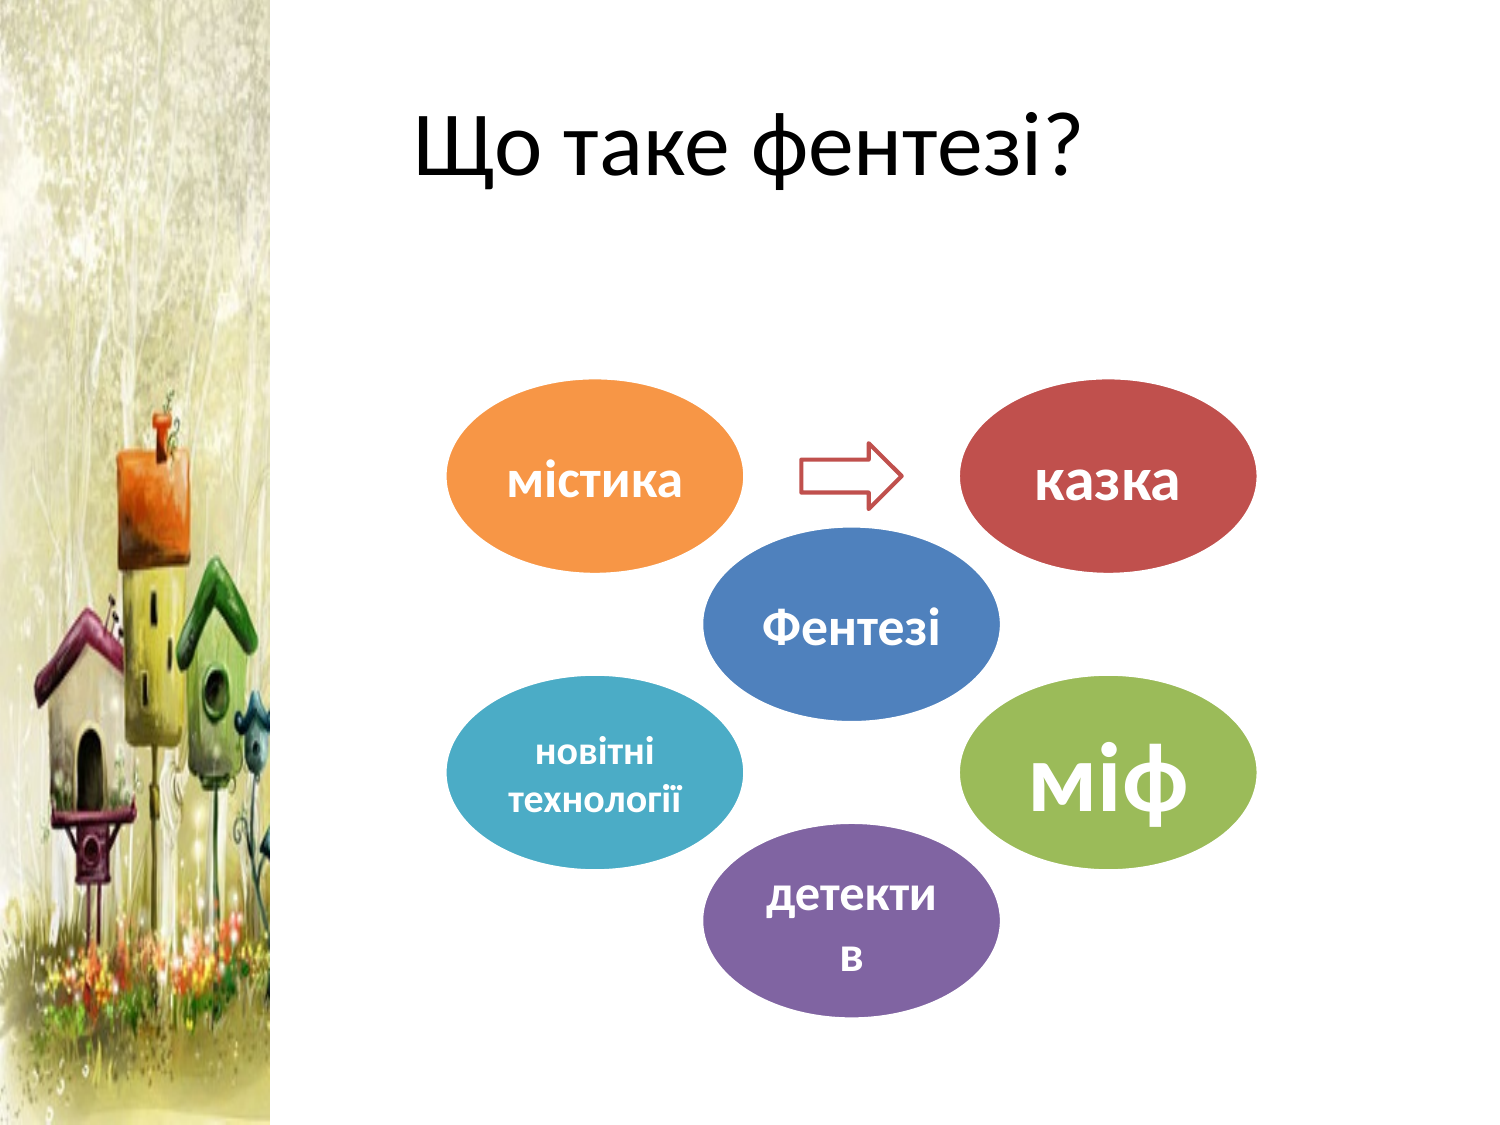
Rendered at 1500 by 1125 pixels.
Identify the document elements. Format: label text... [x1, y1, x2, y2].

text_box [249, 228, 1454, 1020]
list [0, 0, 270, 1125]
title Що таке фентезі? [274, 45, 1425, 227]
